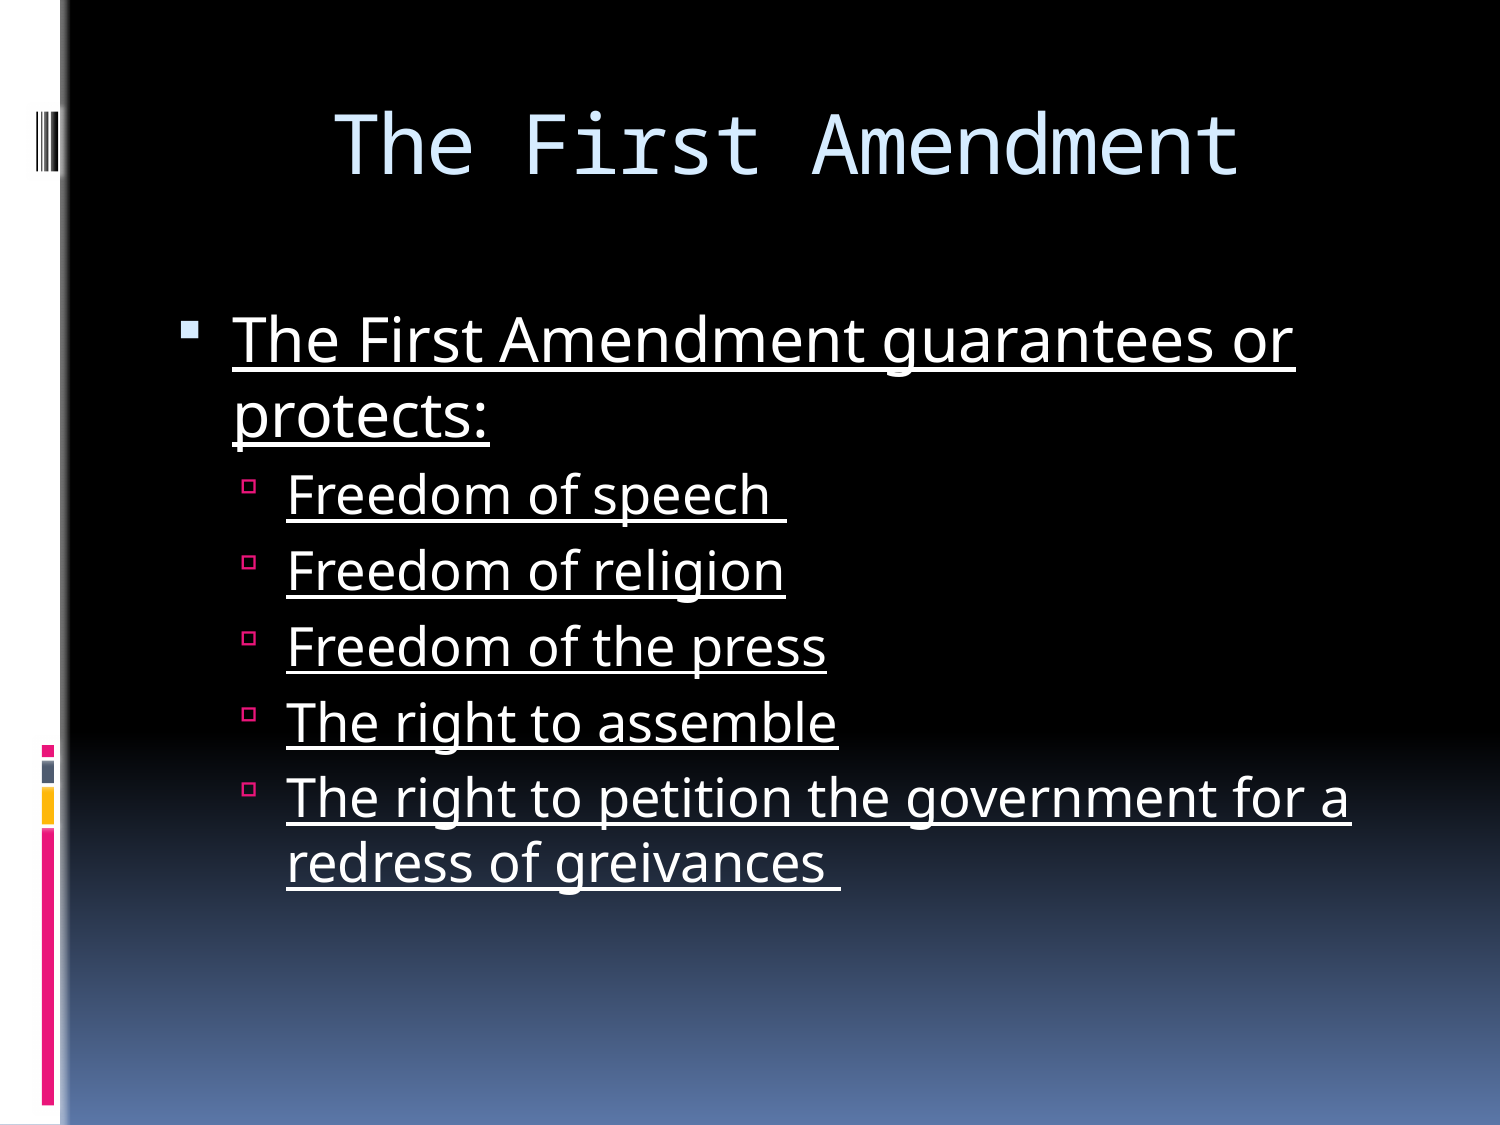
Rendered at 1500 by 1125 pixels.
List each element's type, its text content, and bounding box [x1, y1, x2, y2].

list The First Amendment guarantees or protects: Freedom of speech Freedom of religion Freedom of the press The right to assemble The right to petition the government for a redress of greivances [150, 292, 1425, 1043]
title The First Amendment [150, 83, 1425, 234]
